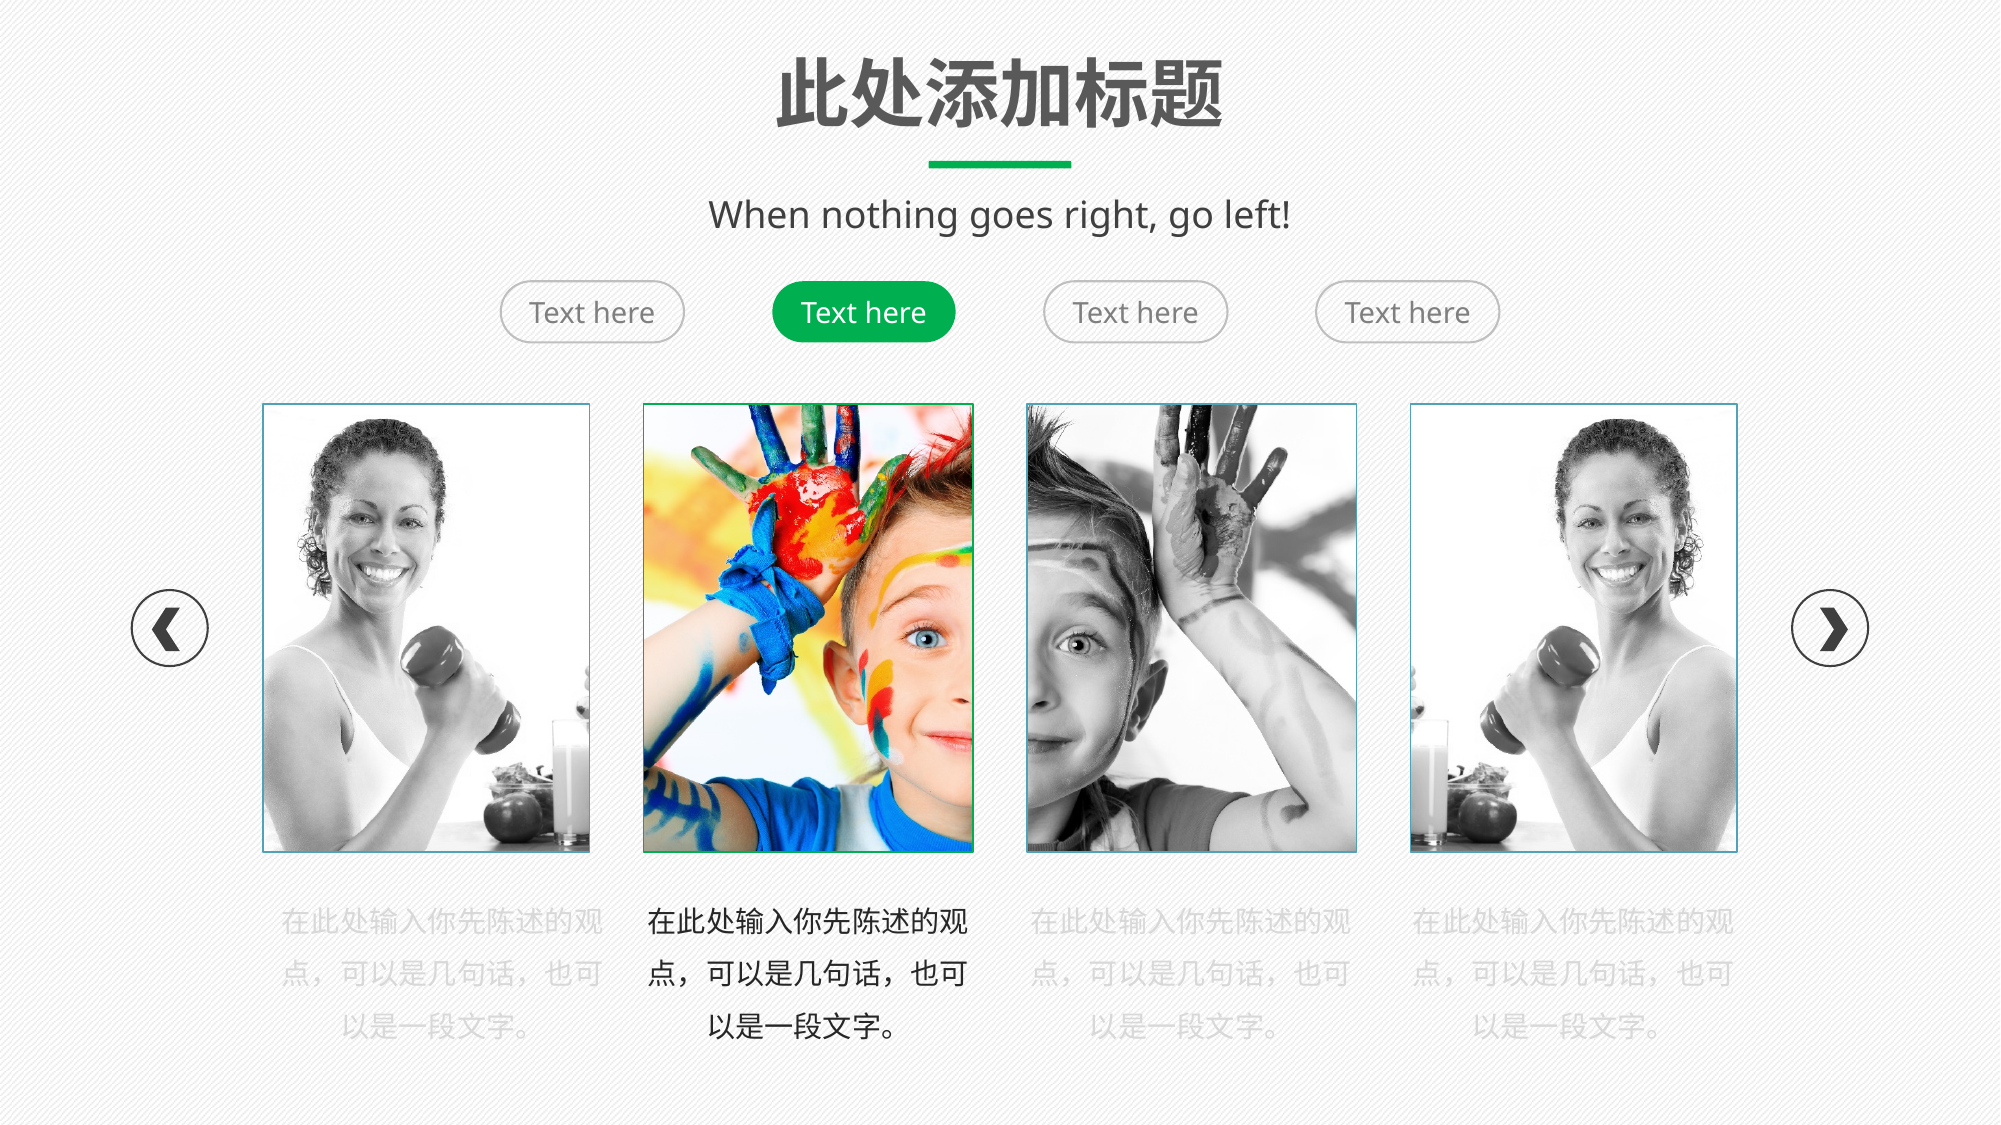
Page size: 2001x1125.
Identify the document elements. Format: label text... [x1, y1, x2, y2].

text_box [131, 589, 208, 667]
text_box When nothing goes right, go left! [693, 184, 1307, 244]
text_box 此处添加标题 [760, 39, 1240, 144]
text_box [263, 404, 1737, 852]
text_box 在此处输入你先陈述的观点，可以是几句话，也可以是一段文字。 [1012, 878, 1371, 1051]
picture [0, 0, 2001, 1125]
text_box Text here [500, 281, 685, 343]
text_box [928, 160, 1072, 169]
text_box Text here [1044, 281, 1228, 343]
text_box 在此处输入你先陈述的观点，可以是几句话，也可以是一段文字。 [1394, 878, 1753, 1051]
text_box Text here [1316, 281, 1500, 343]
text_box 在此处输入你先陈述的观点，可以是几句话，也可以是一段文字。 [263, 878, 622, 1051]
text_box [1791, 589, 1869, 667]
text_box Text here [772, 281, 956, 343]
text_box 在此处输入你先陈述的观点，可以是几句话，也可以是一段文字。 [629, 878, 988, 1051]
